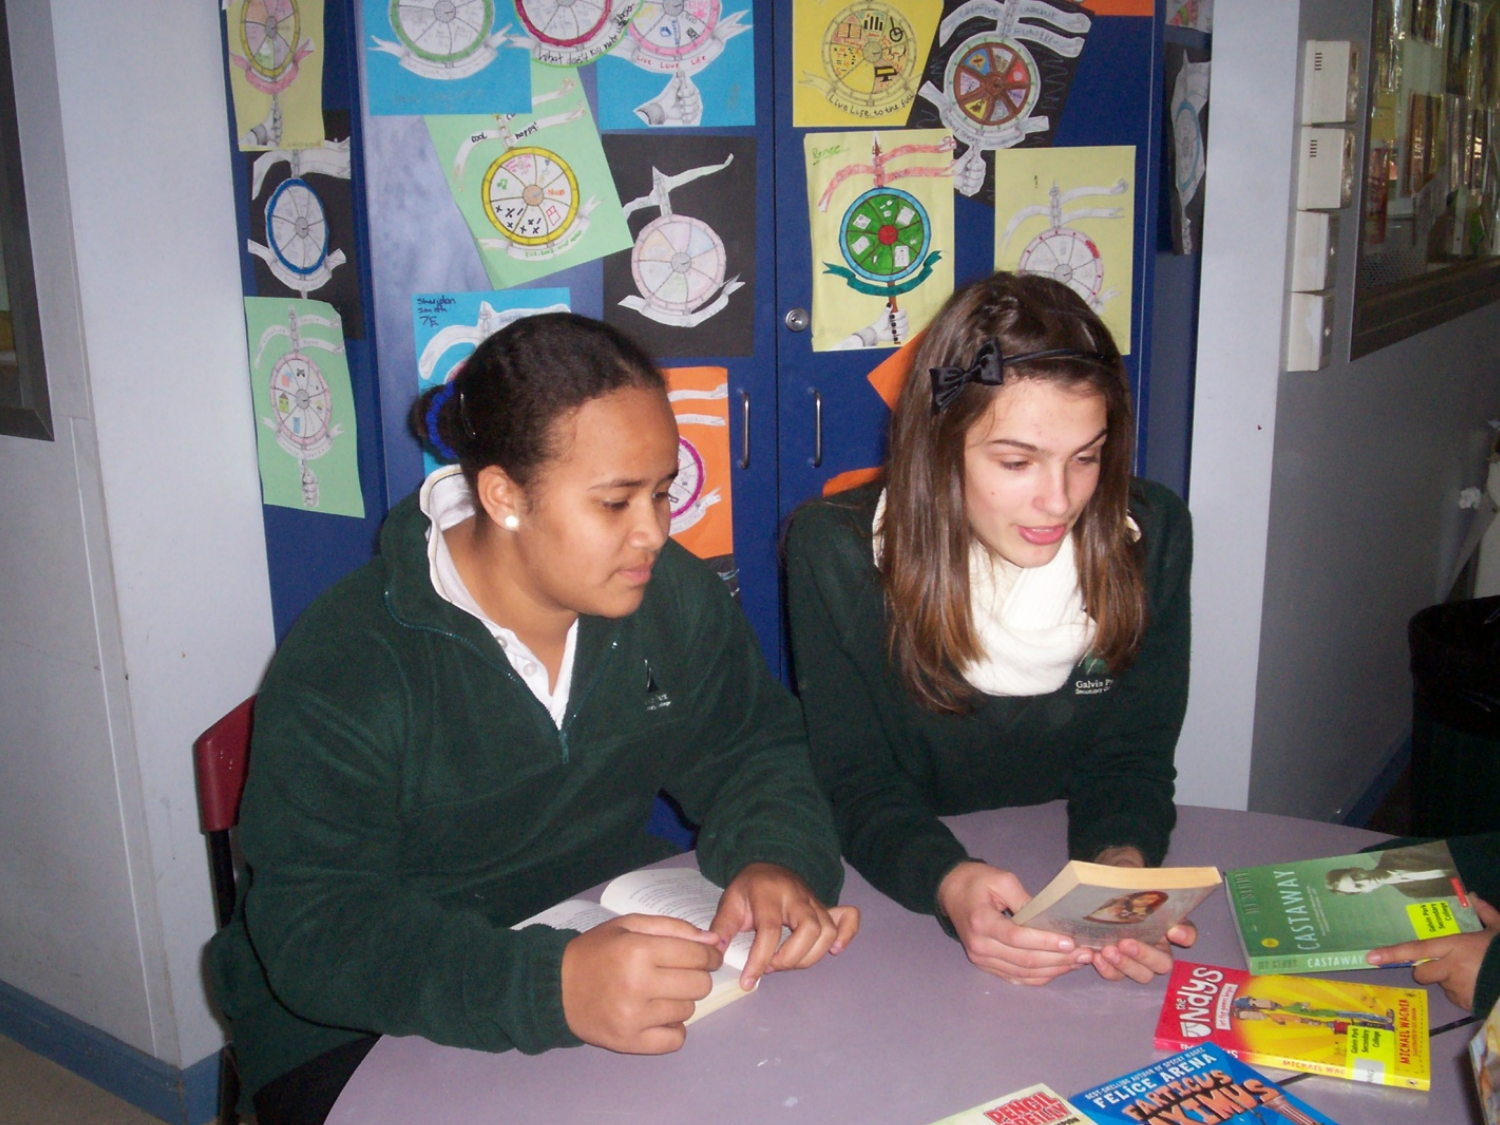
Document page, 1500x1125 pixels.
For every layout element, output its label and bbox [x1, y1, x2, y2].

list [0, 0, 1500, 1125]
